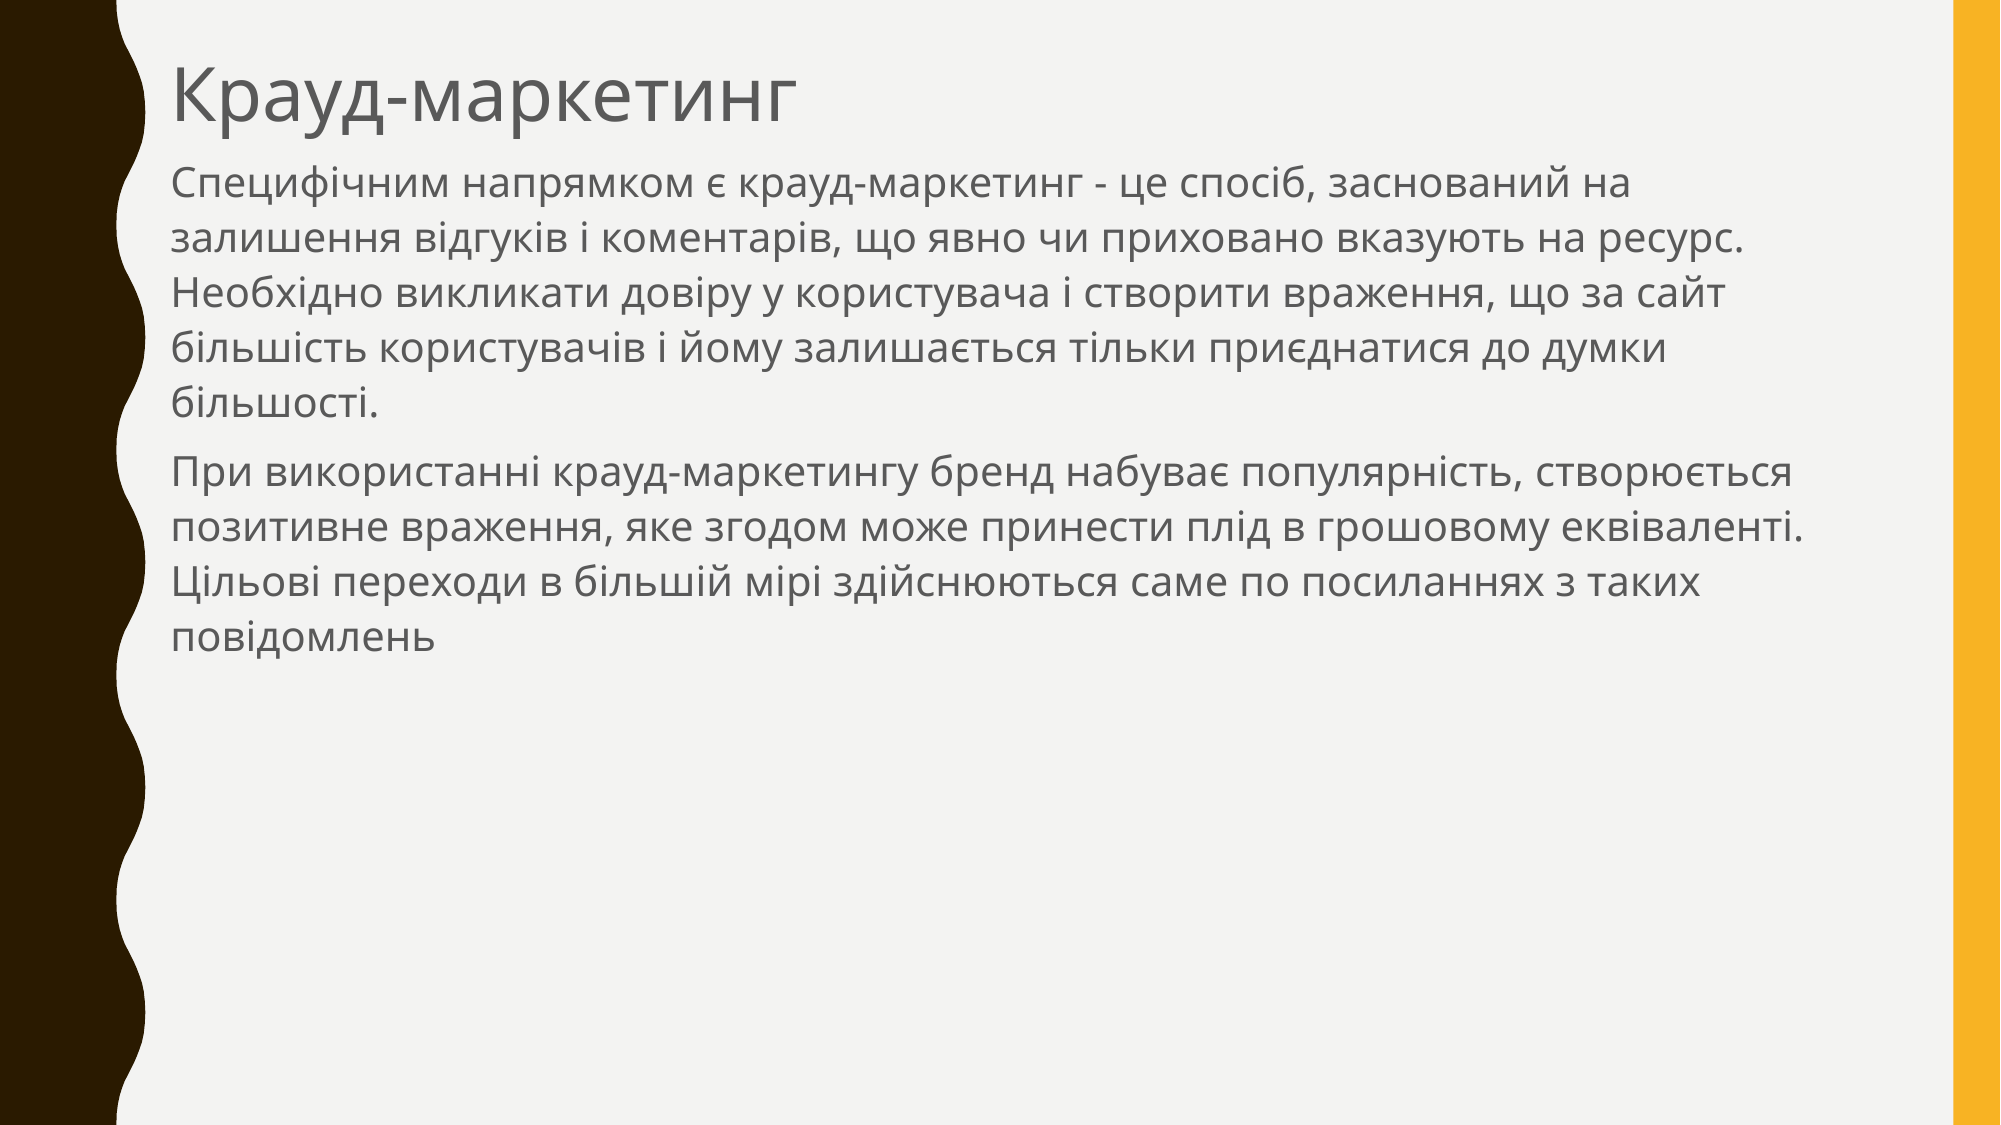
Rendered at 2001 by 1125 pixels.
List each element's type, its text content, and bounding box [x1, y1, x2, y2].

list Крауд-маркетинг Специфічним напрямком є ​​крауд-маркетинг - це спосіб, заснований на залишення відгуків і коментарів, що явно чи приховано вказують на ресурс. Необхідно викликати довіру у користувача і створити враження, що за сайт більшість користувачів і йому залишається тільки приєднатися до думки більшості. При використанні крауд-маркетингу бренд набуває популярність, створюється позитивне враження, яке згодом може принести плід в грошовому еквіваленті. Цільові переходи в більшій мірі здійснюються саме по посиланнях з таких повідомлень [155, 29, 1875, 965]
